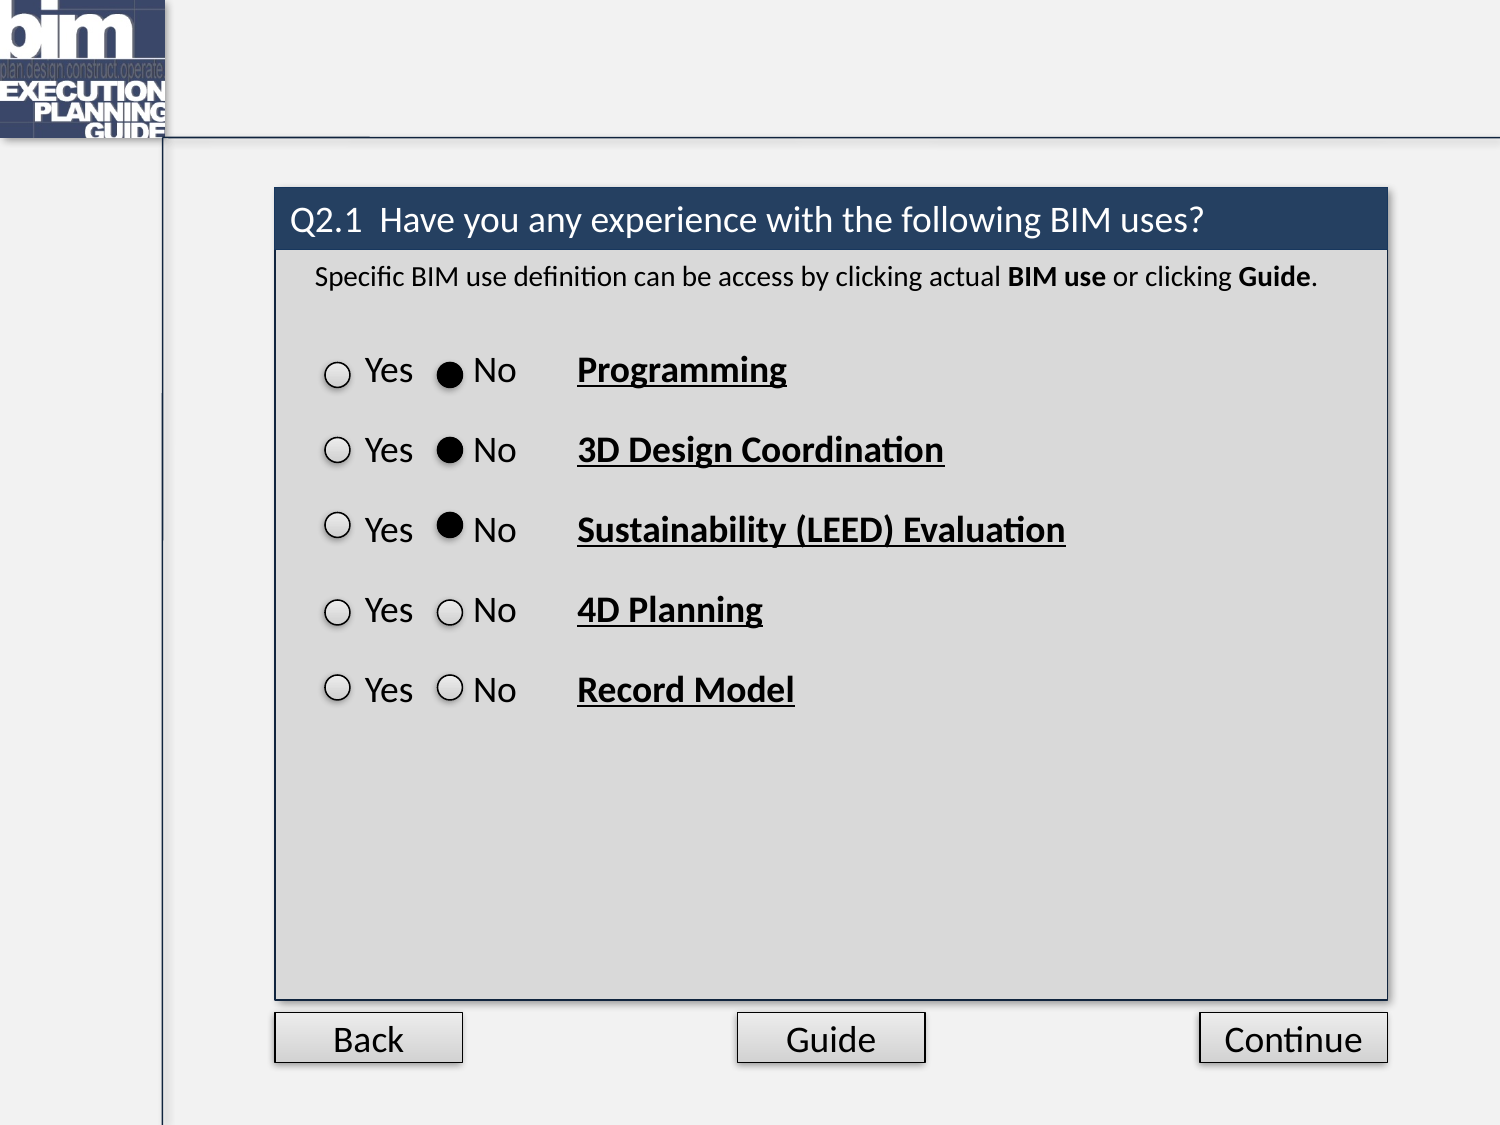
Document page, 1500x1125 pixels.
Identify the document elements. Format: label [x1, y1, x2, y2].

text_box [0, 185, 1413, 1002]
text_box [737, 1012, 926, 1063]
picture [0, 0, 166, 138]
text_box [1199, 1012, 1388, 1063]
text_box [274, 1012, 463, 1063]
